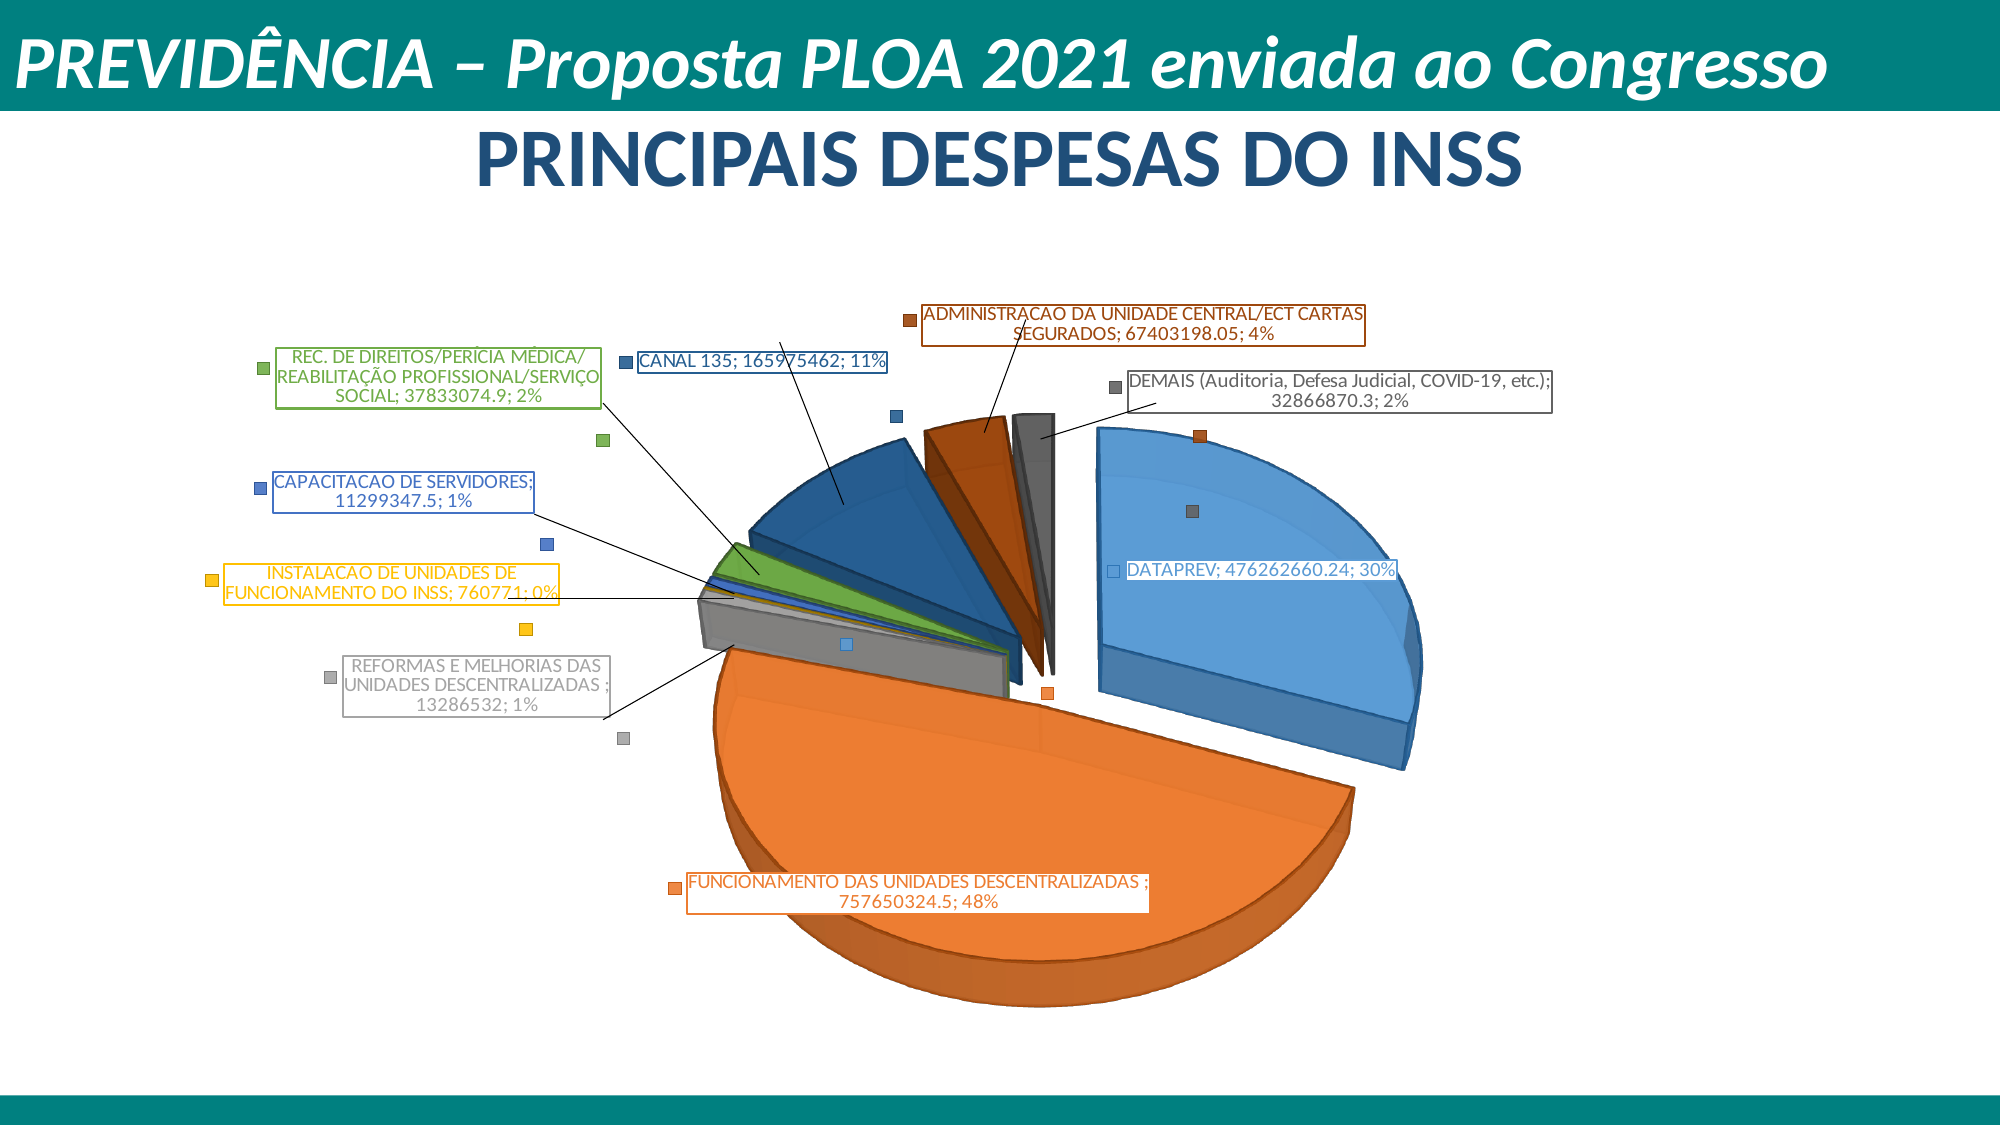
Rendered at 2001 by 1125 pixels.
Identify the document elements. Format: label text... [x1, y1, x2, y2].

text_box PRINCIPAIS DESPESAS DO INSS [140, 112, 1860, 194]
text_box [1040, 403, 1157, 440]
text_box PREVIDÊNCIA – Proposta PLOA 2021 enviada ao Congresso [0, 0, 2000, 111]
text_box [0, 1095, 2000, 1125]
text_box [779, 342, 844, 505]
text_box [603, 403, 760, 575]
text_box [603, 644, 735, 720]
chart [205, 254, 1763, 1035]
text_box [534, 514, 735, 594]
